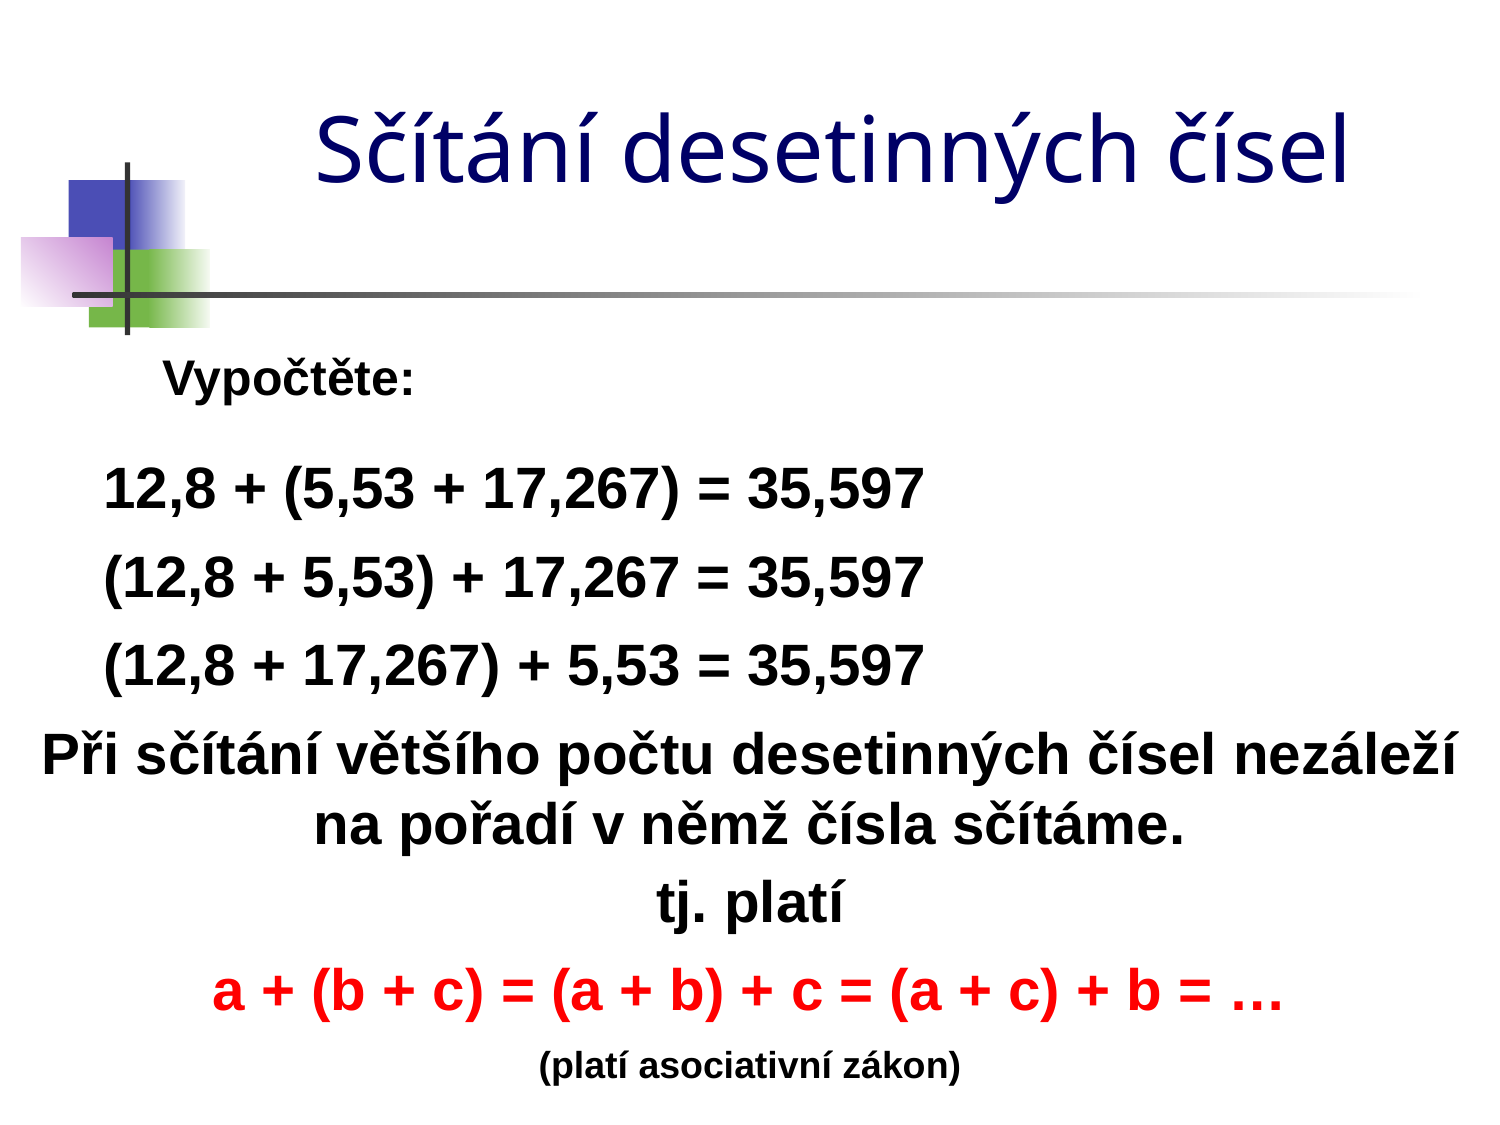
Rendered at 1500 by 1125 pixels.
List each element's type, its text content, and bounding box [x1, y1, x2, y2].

text_box a + (b + c) = (a + b) + c = (a + c) + b = … [0, 944, 1500, 1030]
title Sčítání desetinných čísel [194, 81, 1474, 209]
text_box 12,8 + (5,53 + 17,267) = [88, 442, 732, 528]
text_box (12,8 + 5,53) + 17,267 = [88, 531, 759, 617]
text_box (12,8 + 17,267) + 5,53 = [88, 620, 732, 705]
text_box tj. platí [0, 856, 1500, 941]
text_box (platí asociativní zákon) [0, 1033, 1500, 1094]
text_box 35,597 [759, 531, 1016, 617]
text_box 35,597 [732, 620, 999, 705]
text_box Při sčítání většího počtu desetinných čísel nezáleží na pořadí v němž čísla sčítáme. [0, 708, 1500, 856]
text_box 35,597 [732, 442, 1016, 528]
text_box Vypočtěte: [147, 338, 455, 413]
